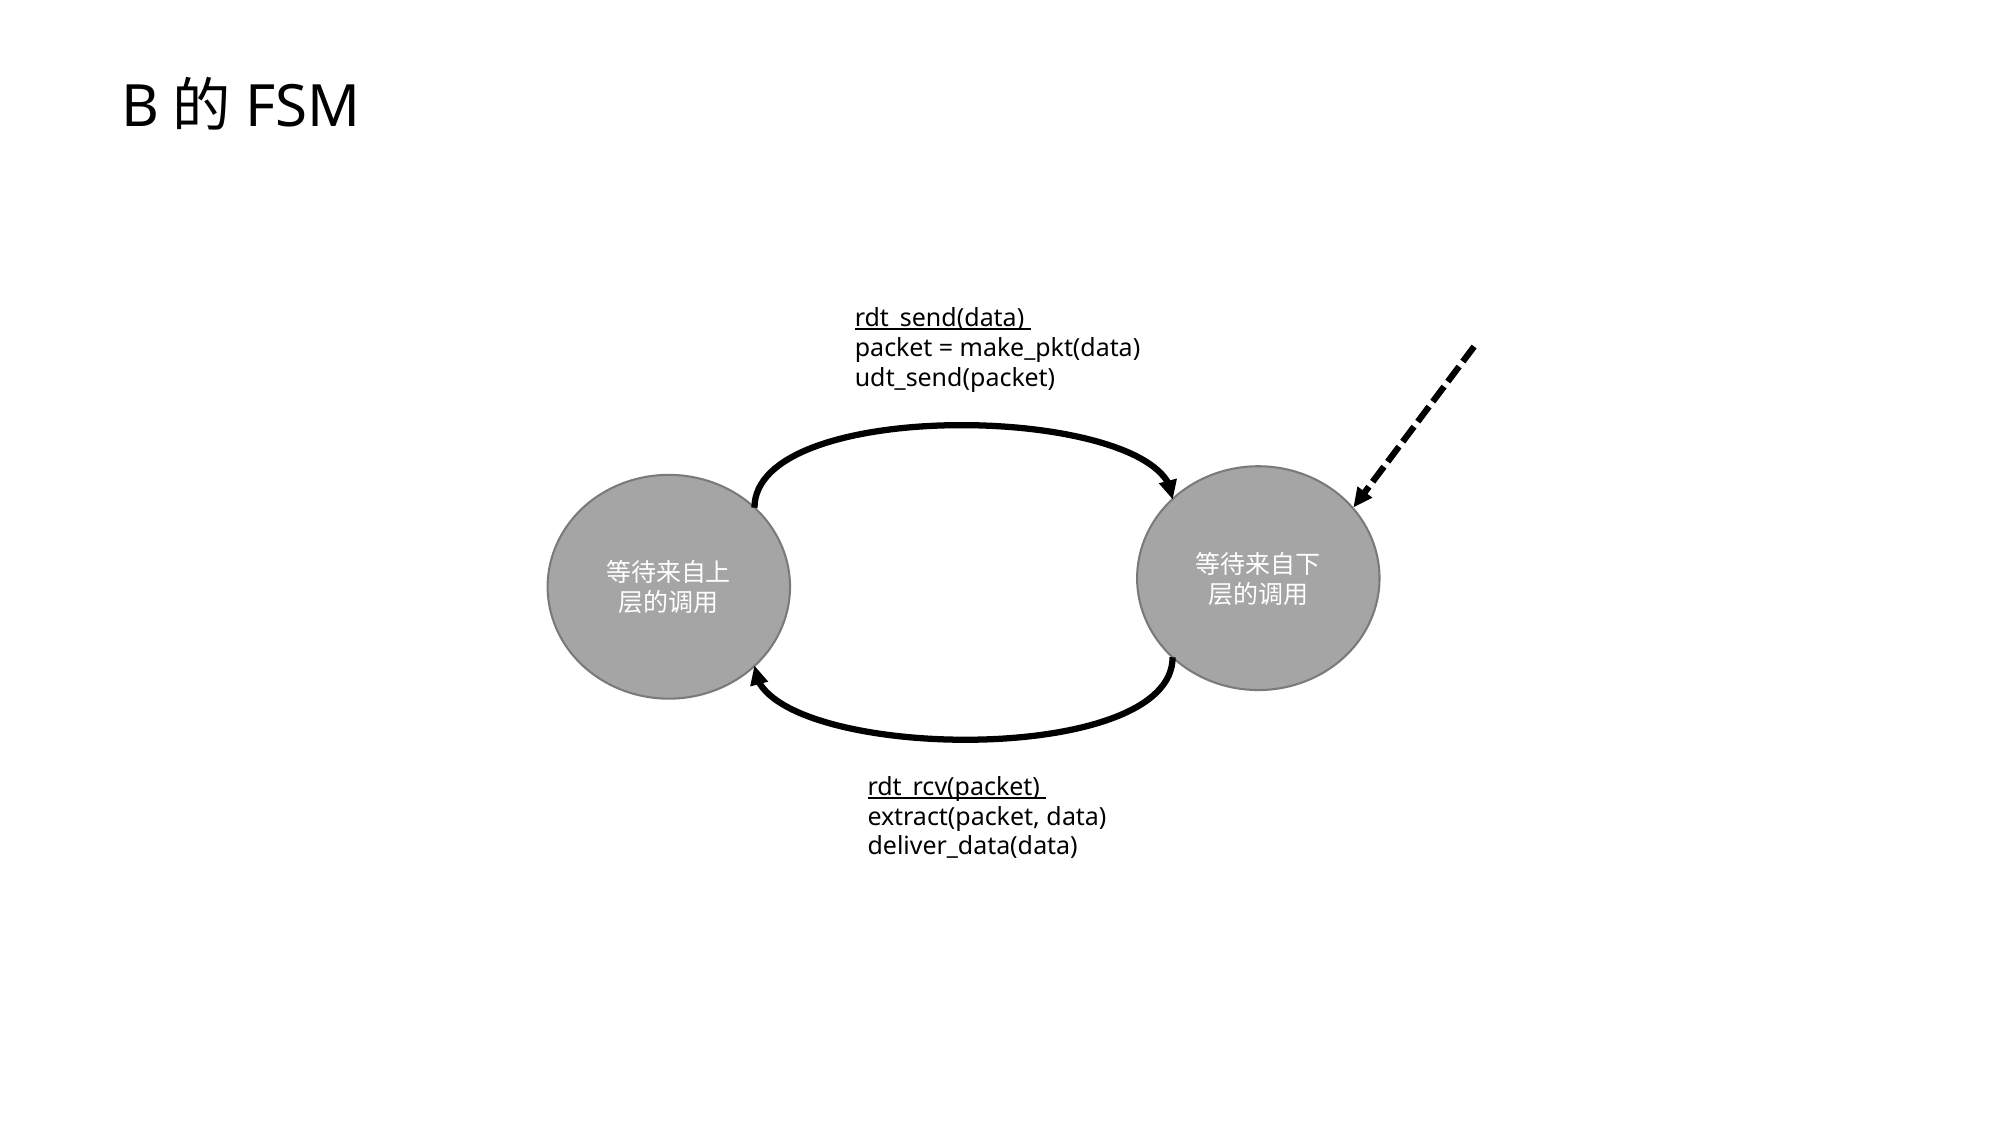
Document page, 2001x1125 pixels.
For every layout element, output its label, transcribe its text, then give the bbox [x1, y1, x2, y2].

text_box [959, 294, 968, 452]
text_box rdt_send(data) packet = make_pkt(data) udt_send(packet) [839, 293, 1283, 399]
text_box rdt_rcv(packet) extract(packet, data) deliver_data(data) [968, 762, 1122, 868]
text_box B的FSM [106, 61, 397, 146]
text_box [959, 452, 968, 871]
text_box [1353, 346, 1475, 508]
text_box rdt_rcv(packet) extract(packet, data) deliver_data(data) [852, 762, 959, 868]
text_box 等待来自下层的调用 [1136, 465, 1381, 692]
text_box 等待来自上层的调用 [546, 473, 792, 700]
